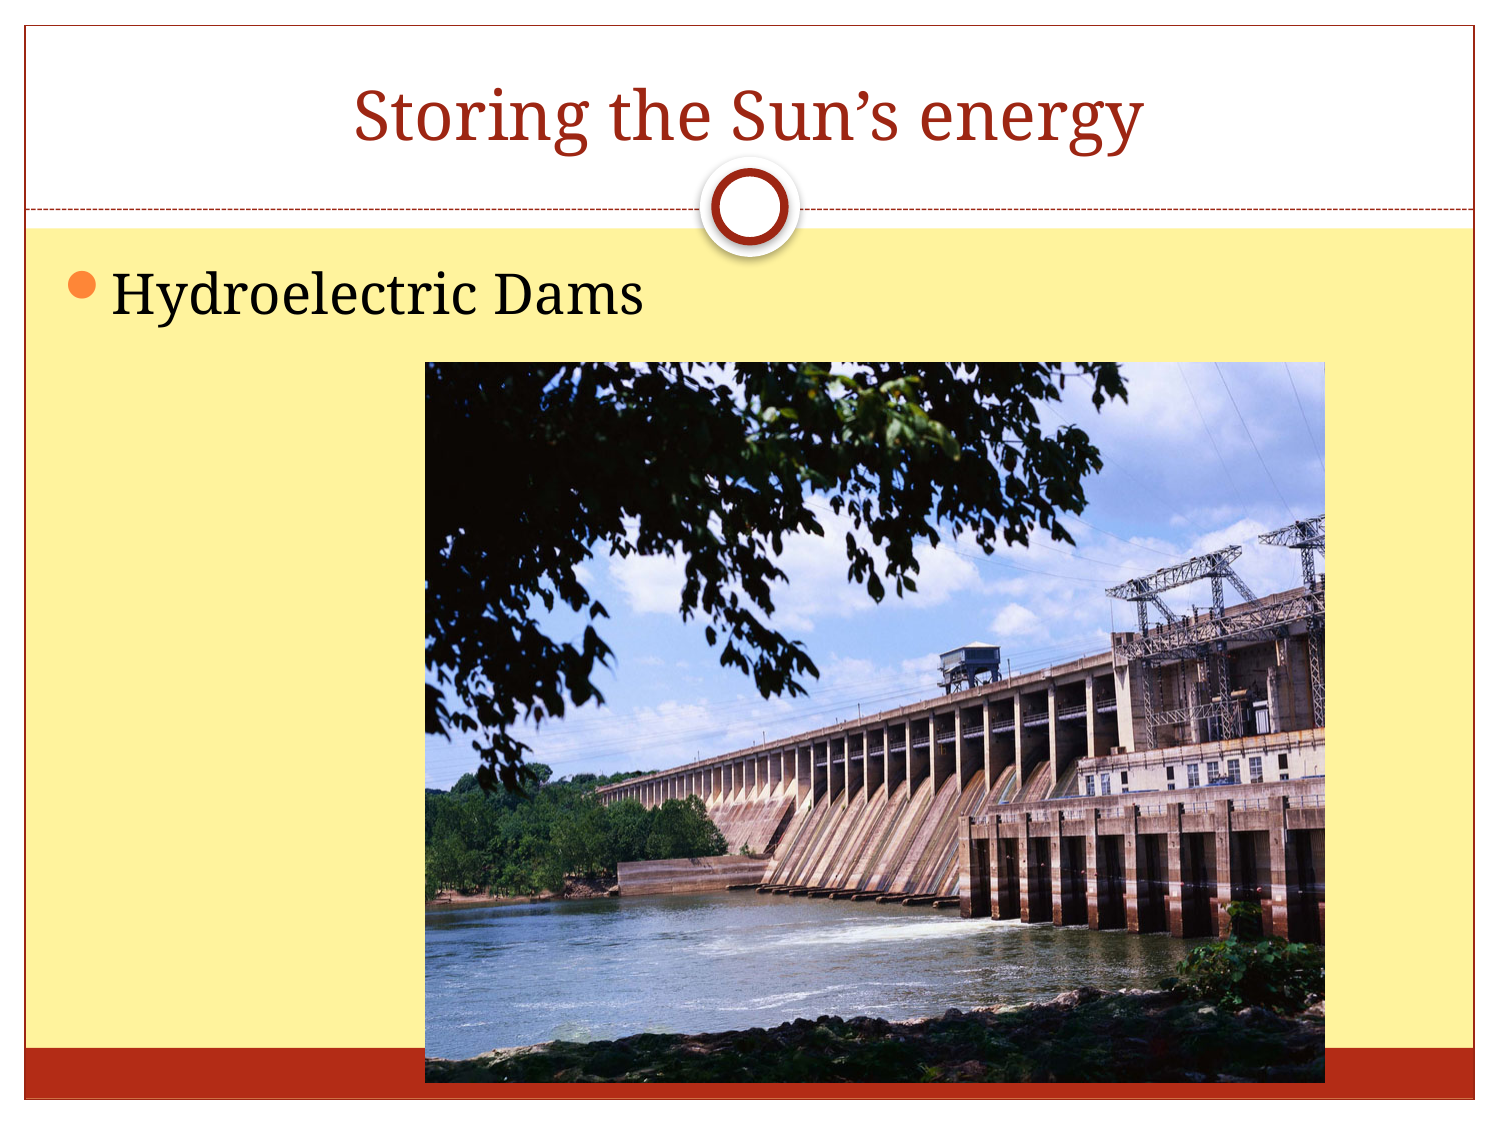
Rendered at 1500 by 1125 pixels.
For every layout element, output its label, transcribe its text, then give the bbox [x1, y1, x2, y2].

title Storing the Sun’s energy [49, 37, 1450, 162]
picture [424, 362, 1326, 1083]
list Hydroelectric Dams [49, 250, 1445, 1001]
